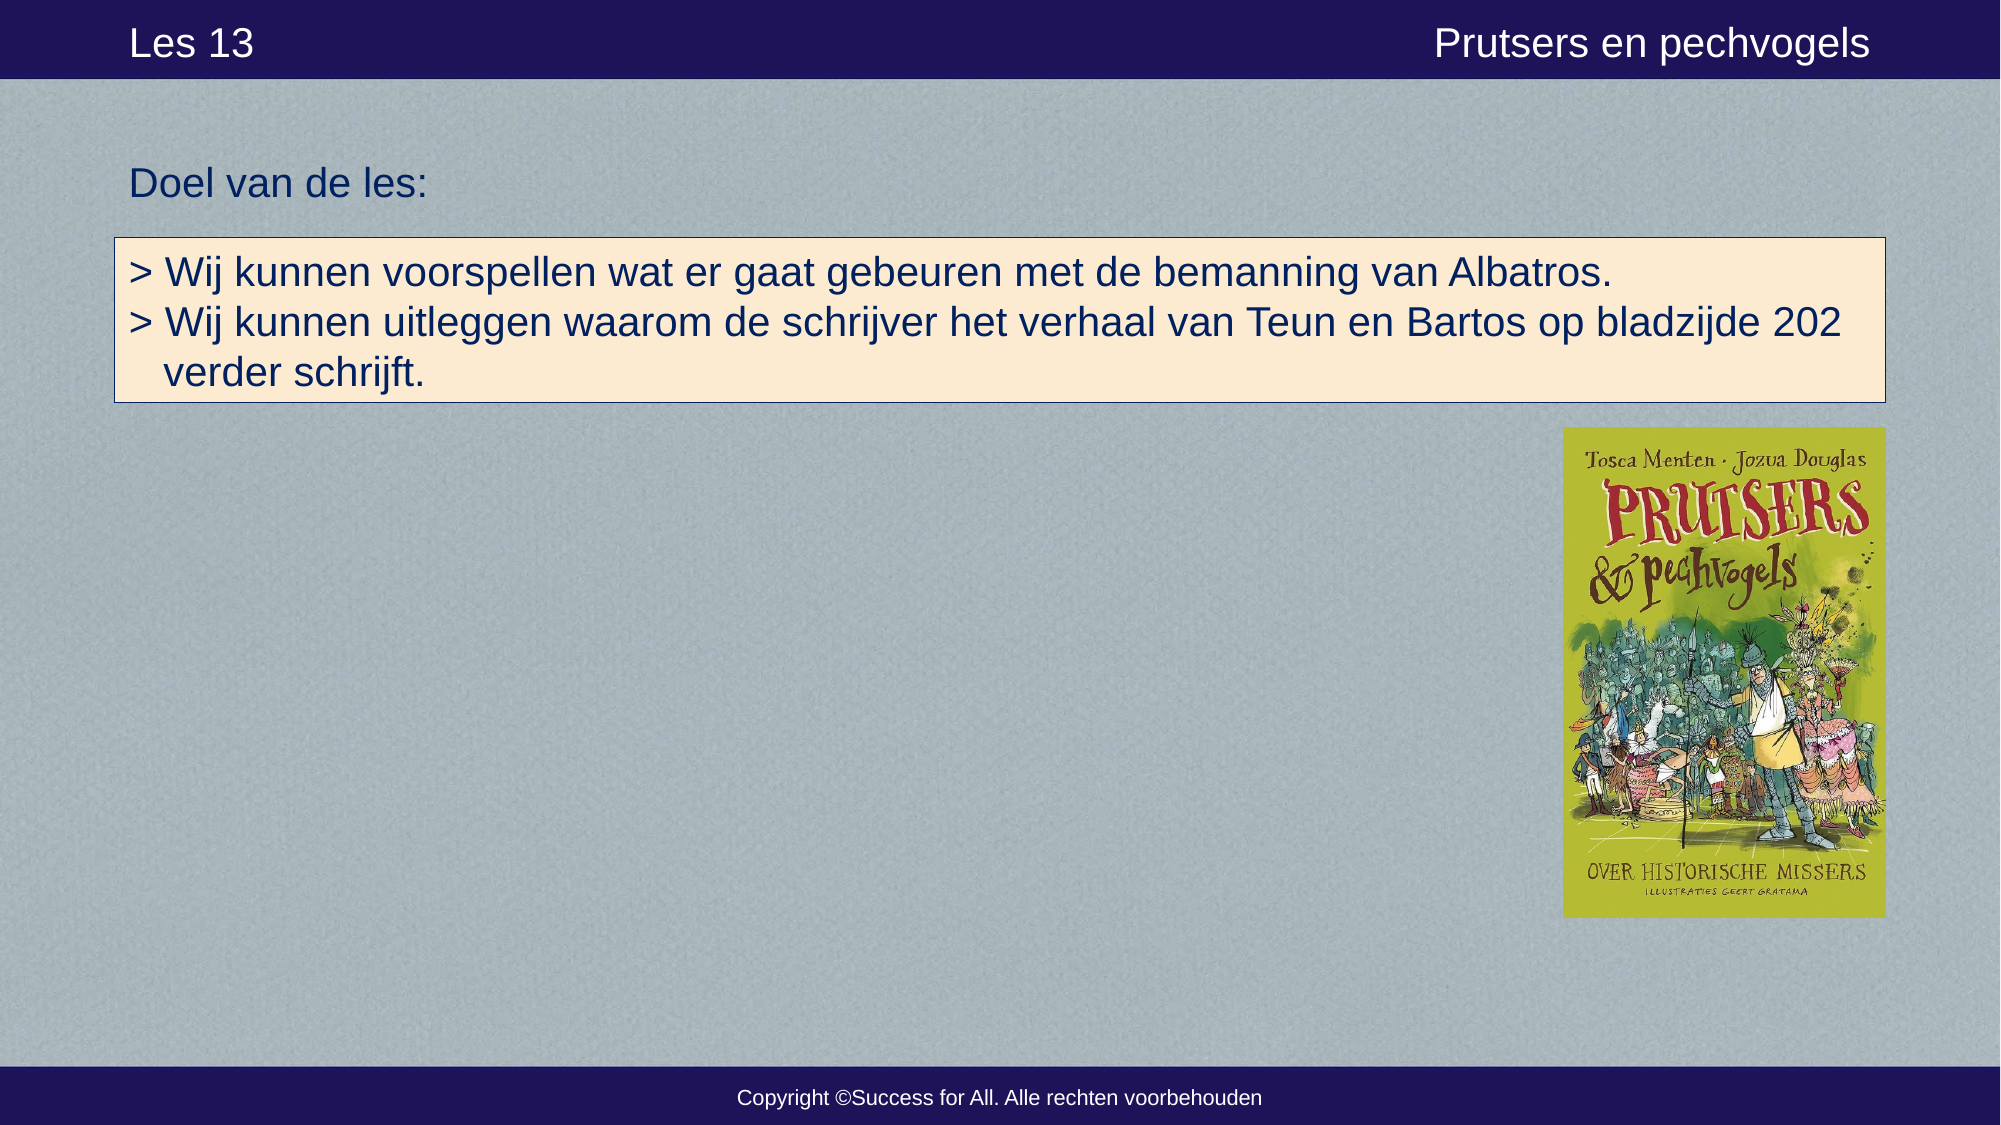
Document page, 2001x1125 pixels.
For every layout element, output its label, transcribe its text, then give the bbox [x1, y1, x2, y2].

text_box Les 13 [114, 8, 354, 73]
text_box > Wij kunnen voorspellen wat er gaat gebeuren met de bemanning van Albatros. > Wij kunnen uitleggen waarom de schrijver het verhaal van Teun en Bartos op bladzijde 202 verder schrijft. [114, 237, 1886, 403]
picture [0, 0, 2001, 1125]
text_box Prutsers en pechvogels [999, 8, 1886, 73]
text_box Copyright ©Success for All. Alle rechten voorbehouden [0, 1076, 2000, 1125]
text_box Doel van de les: [113, 148, 1635, 214]
